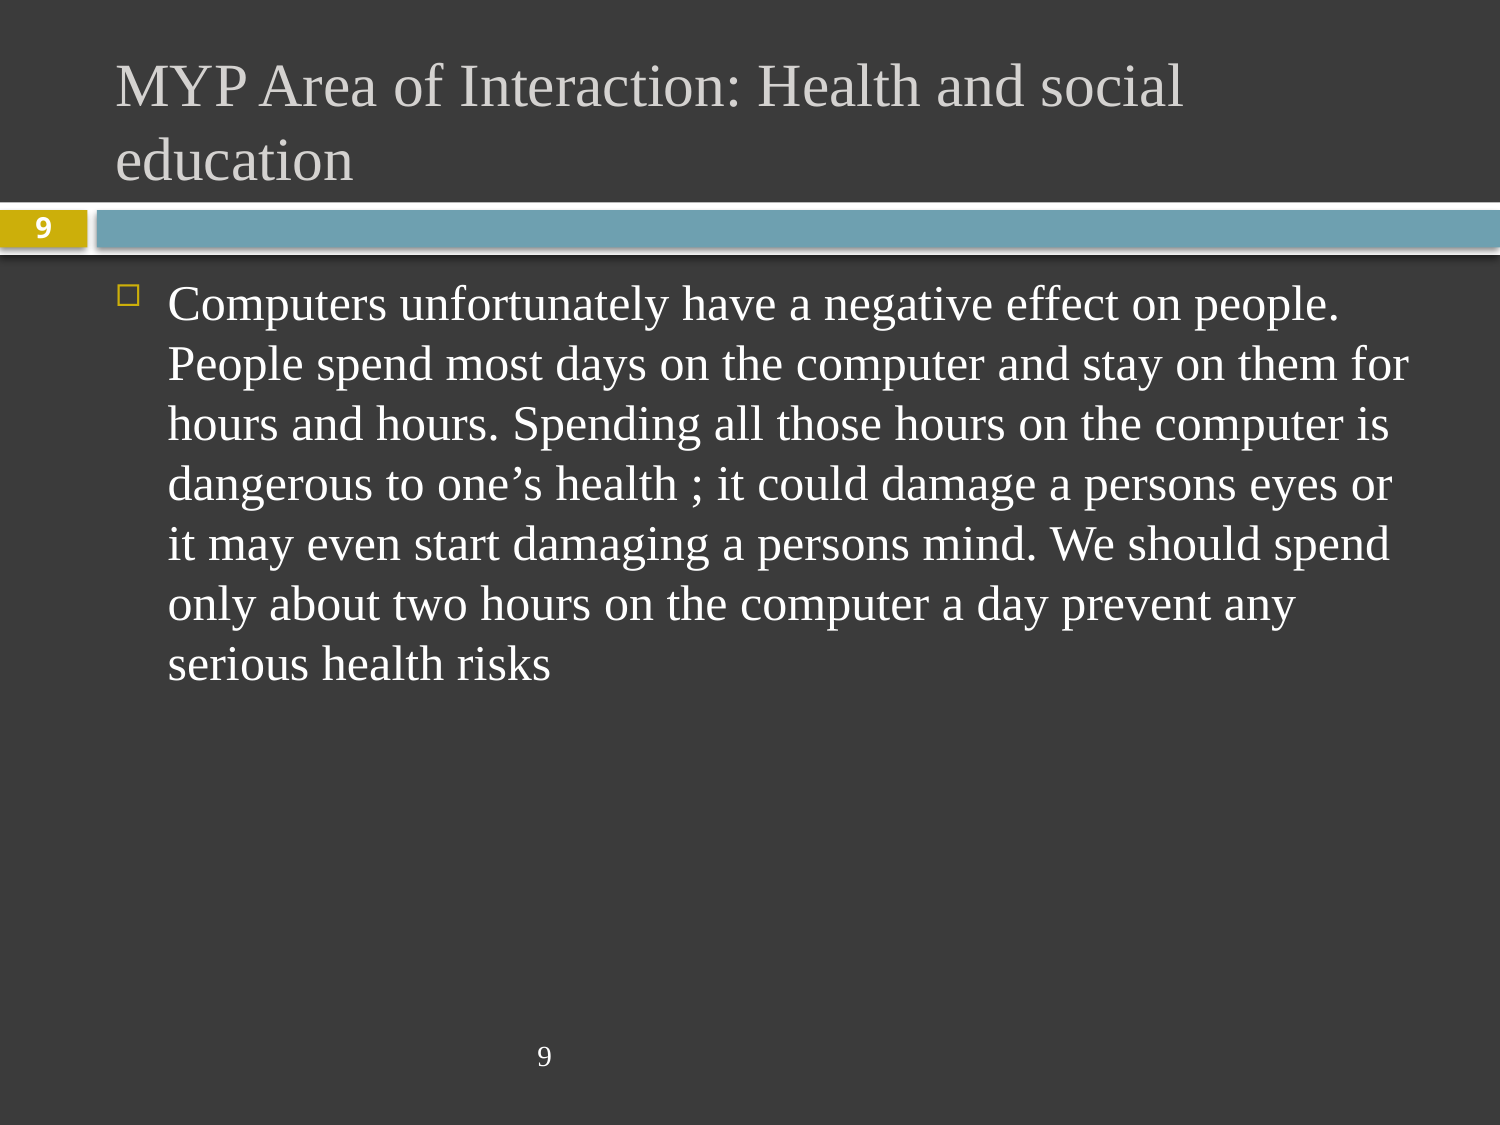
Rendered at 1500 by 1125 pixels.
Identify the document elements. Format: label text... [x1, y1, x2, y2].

list Computers unfortunately have a negative effect on people. People spend most days on the computer and stay on them for hours and hours. Spending all those hours on the computer is dangerous to one’s health ; it could damage a persons eyes or it may even start damaging a persons mind. We should spend only about two hours on the computer a day prevent any serious health risks [100, 262, 1438, 1000]
slide_number 9 [0, 208, 88, 249]
footer 9 [99, 1024, 990, 1085]
title MYP Area of Interaction: Health and social education [100, 37, 1438, 200]
